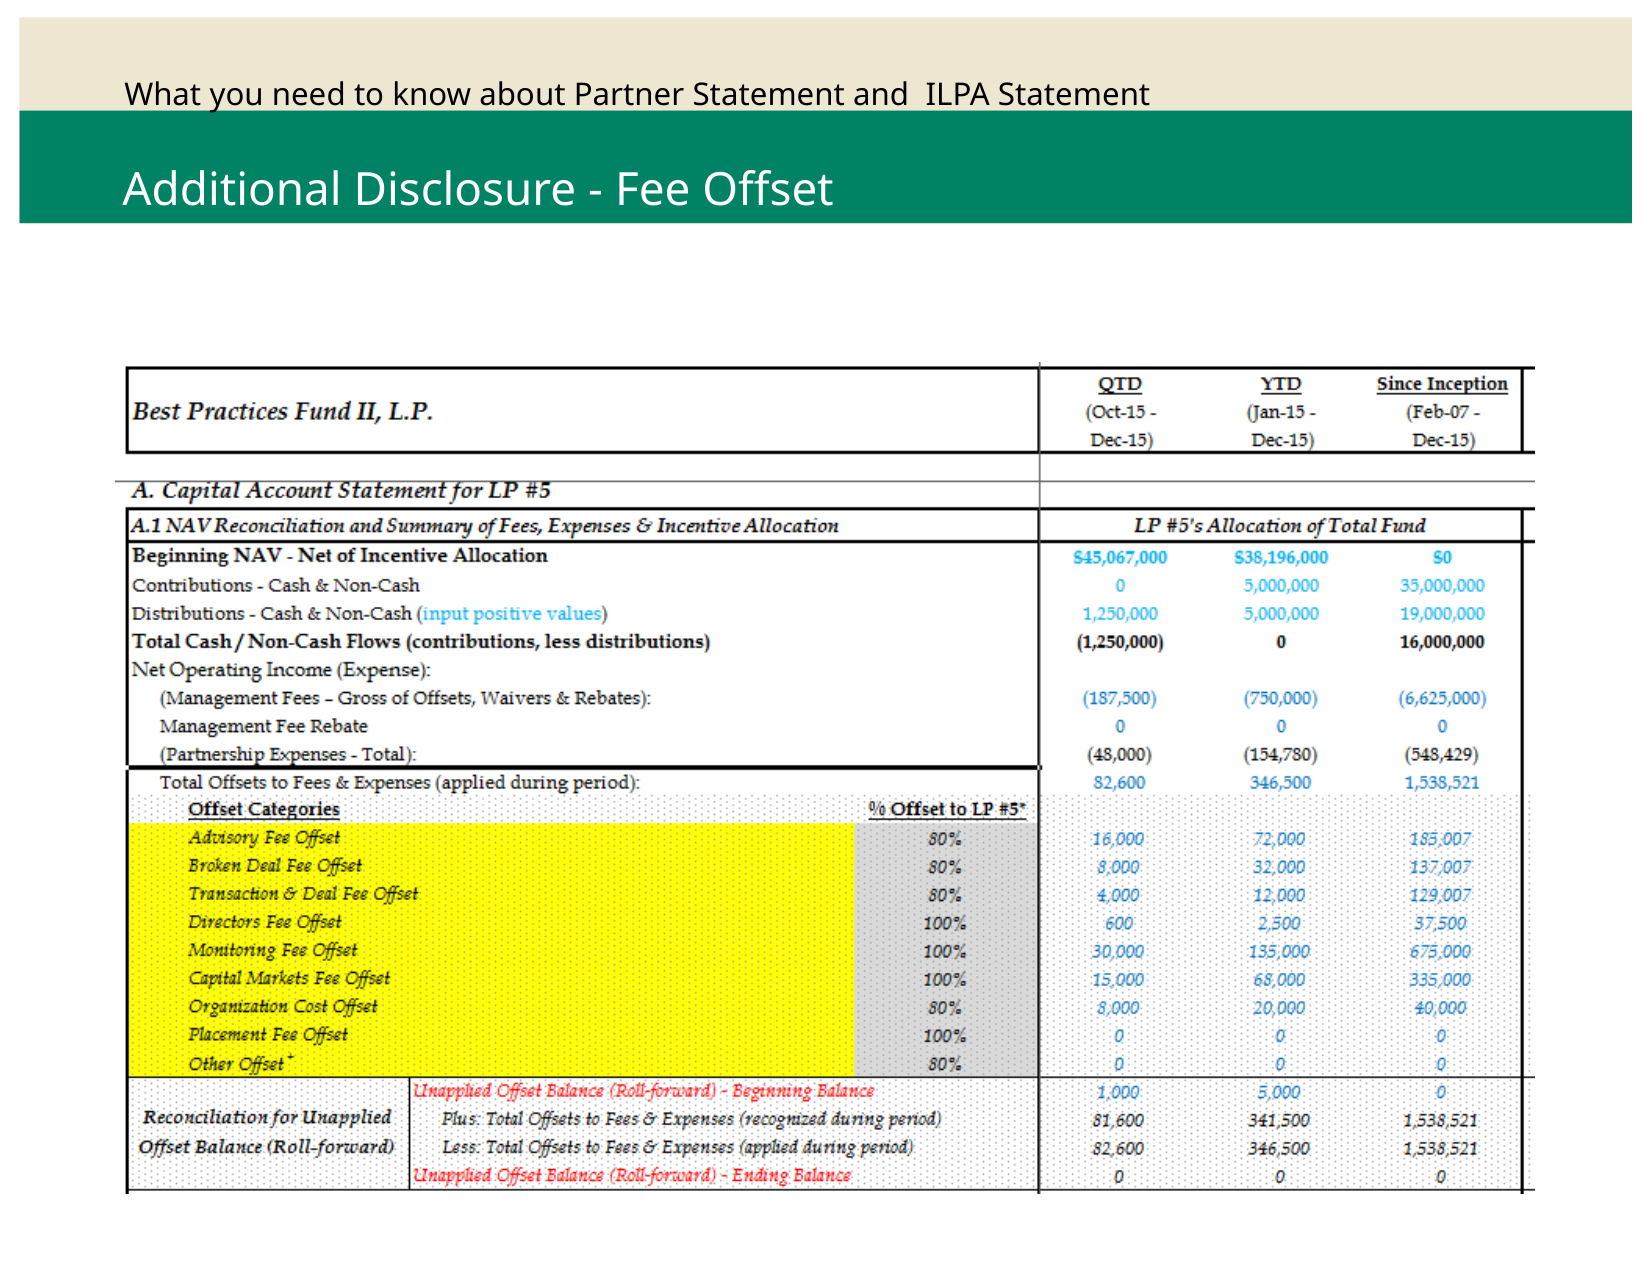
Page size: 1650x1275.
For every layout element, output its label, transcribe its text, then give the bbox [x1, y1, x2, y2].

picture [115, 362, 1535, 1194]
title Additional Disclosure - Fee Offset [105, 142, 1591, 231]
